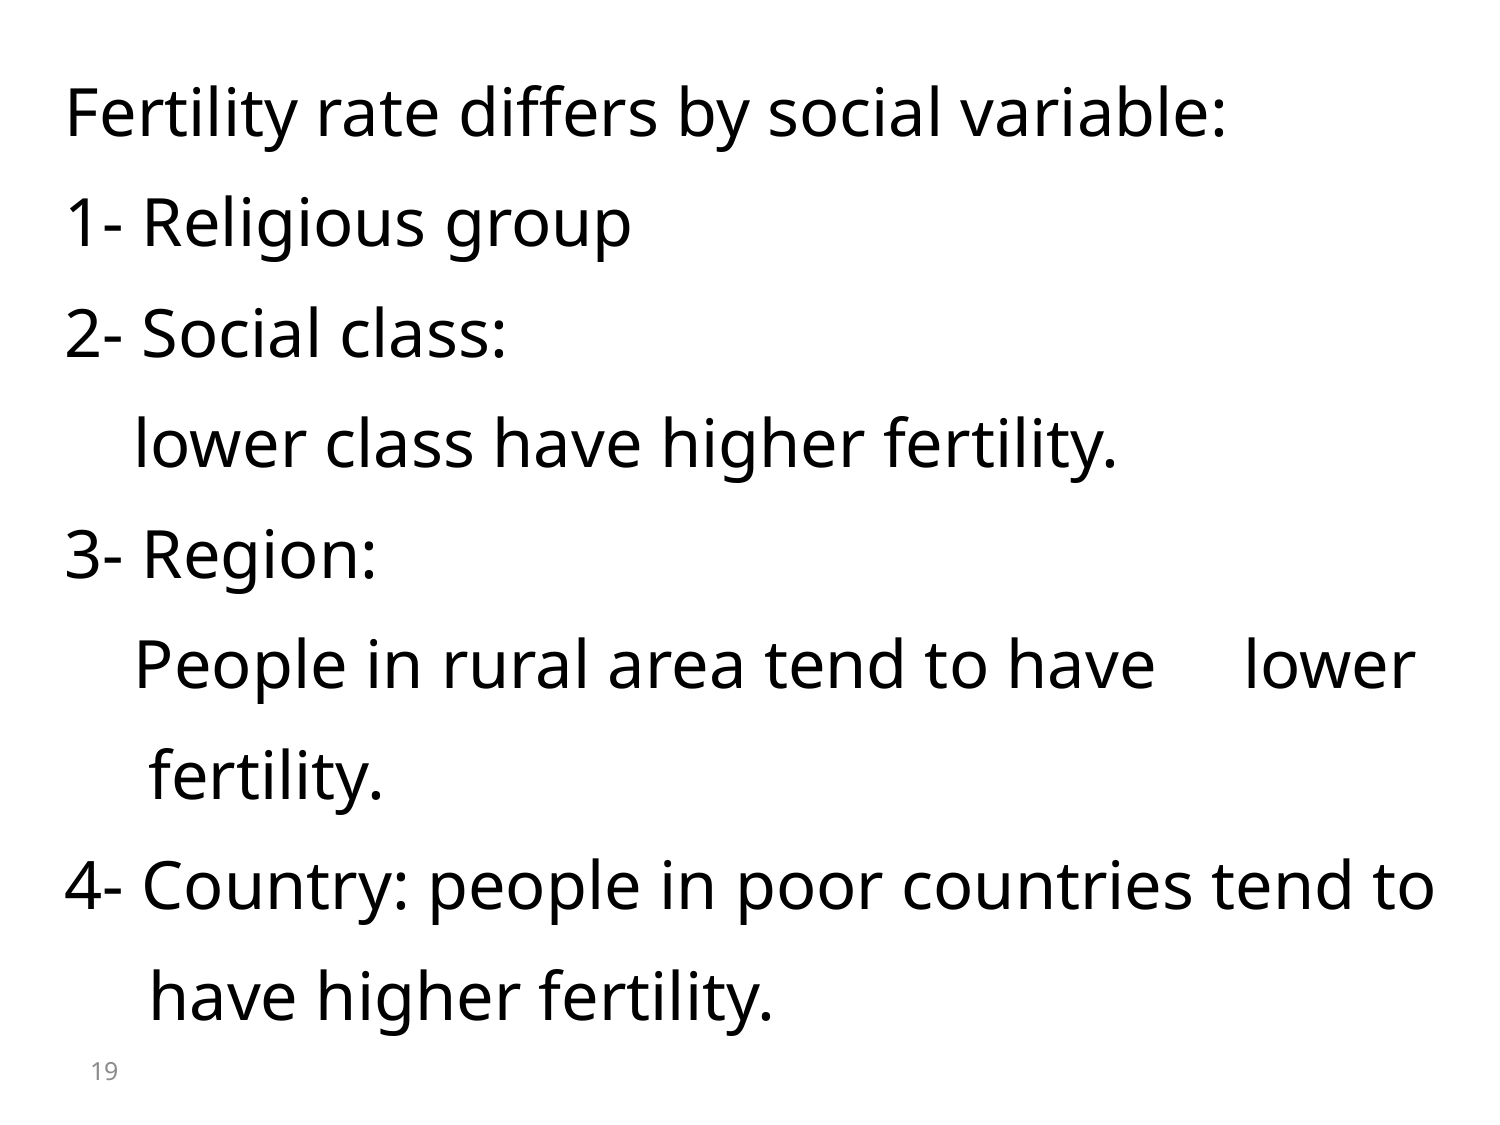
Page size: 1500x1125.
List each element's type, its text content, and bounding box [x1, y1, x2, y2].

text_box Fertility rate differs by social variable: 1- Religious group 2- Social class: lower class have higher fertility. 3- Region: People in rural area tend to have lower fertility. 4- Country: people in poor countries tend to have higher fertility. [50, 62, 1500, 1041]
slide_number 19 [75, 1042, 425, 1103]
